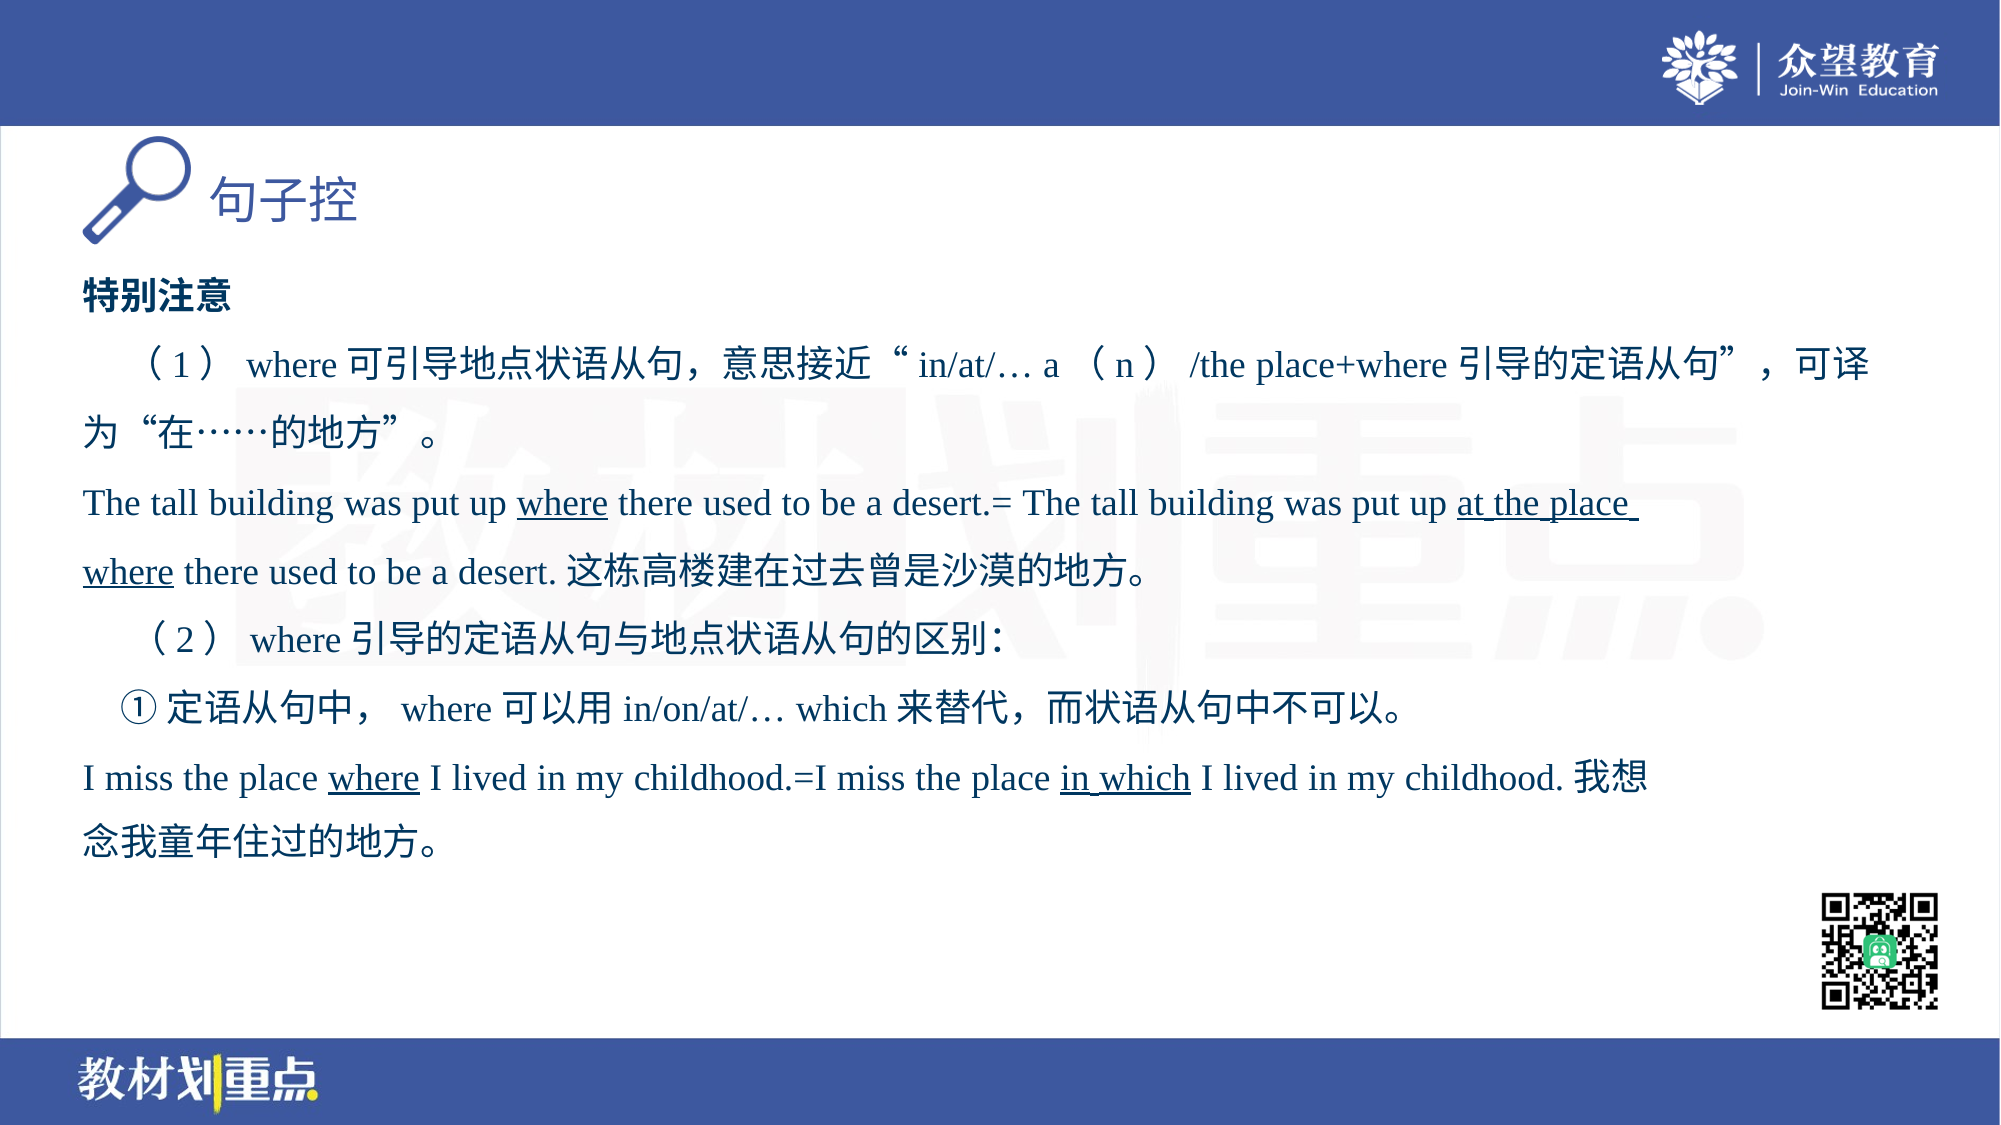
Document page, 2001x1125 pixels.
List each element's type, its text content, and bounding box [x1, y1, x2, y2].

text_box 特别注意 （1）where可引导地点状语从句，意思接近“in/at/… a（n）/the place+where引导的定语从句”，可译 为“在……的地方”。 The tall building was put up where there used to be a desert.= The tall building was put up at the place where there used to be a desert.这栋高楼建在过去曾是沙漠的地方。 （2）where引导的定语从句与地点状语从句的区别： ①定语从句中，where可以用in/on/at/… which来替代，而状语从句中不可以。 I miss the place where I lived in my childhood.=I miss the place in which I lived in my childhood.我想 念我童年住过的地方。 [82, 248, 1817, 856]
picture [0, 0, 2000, 1125]
